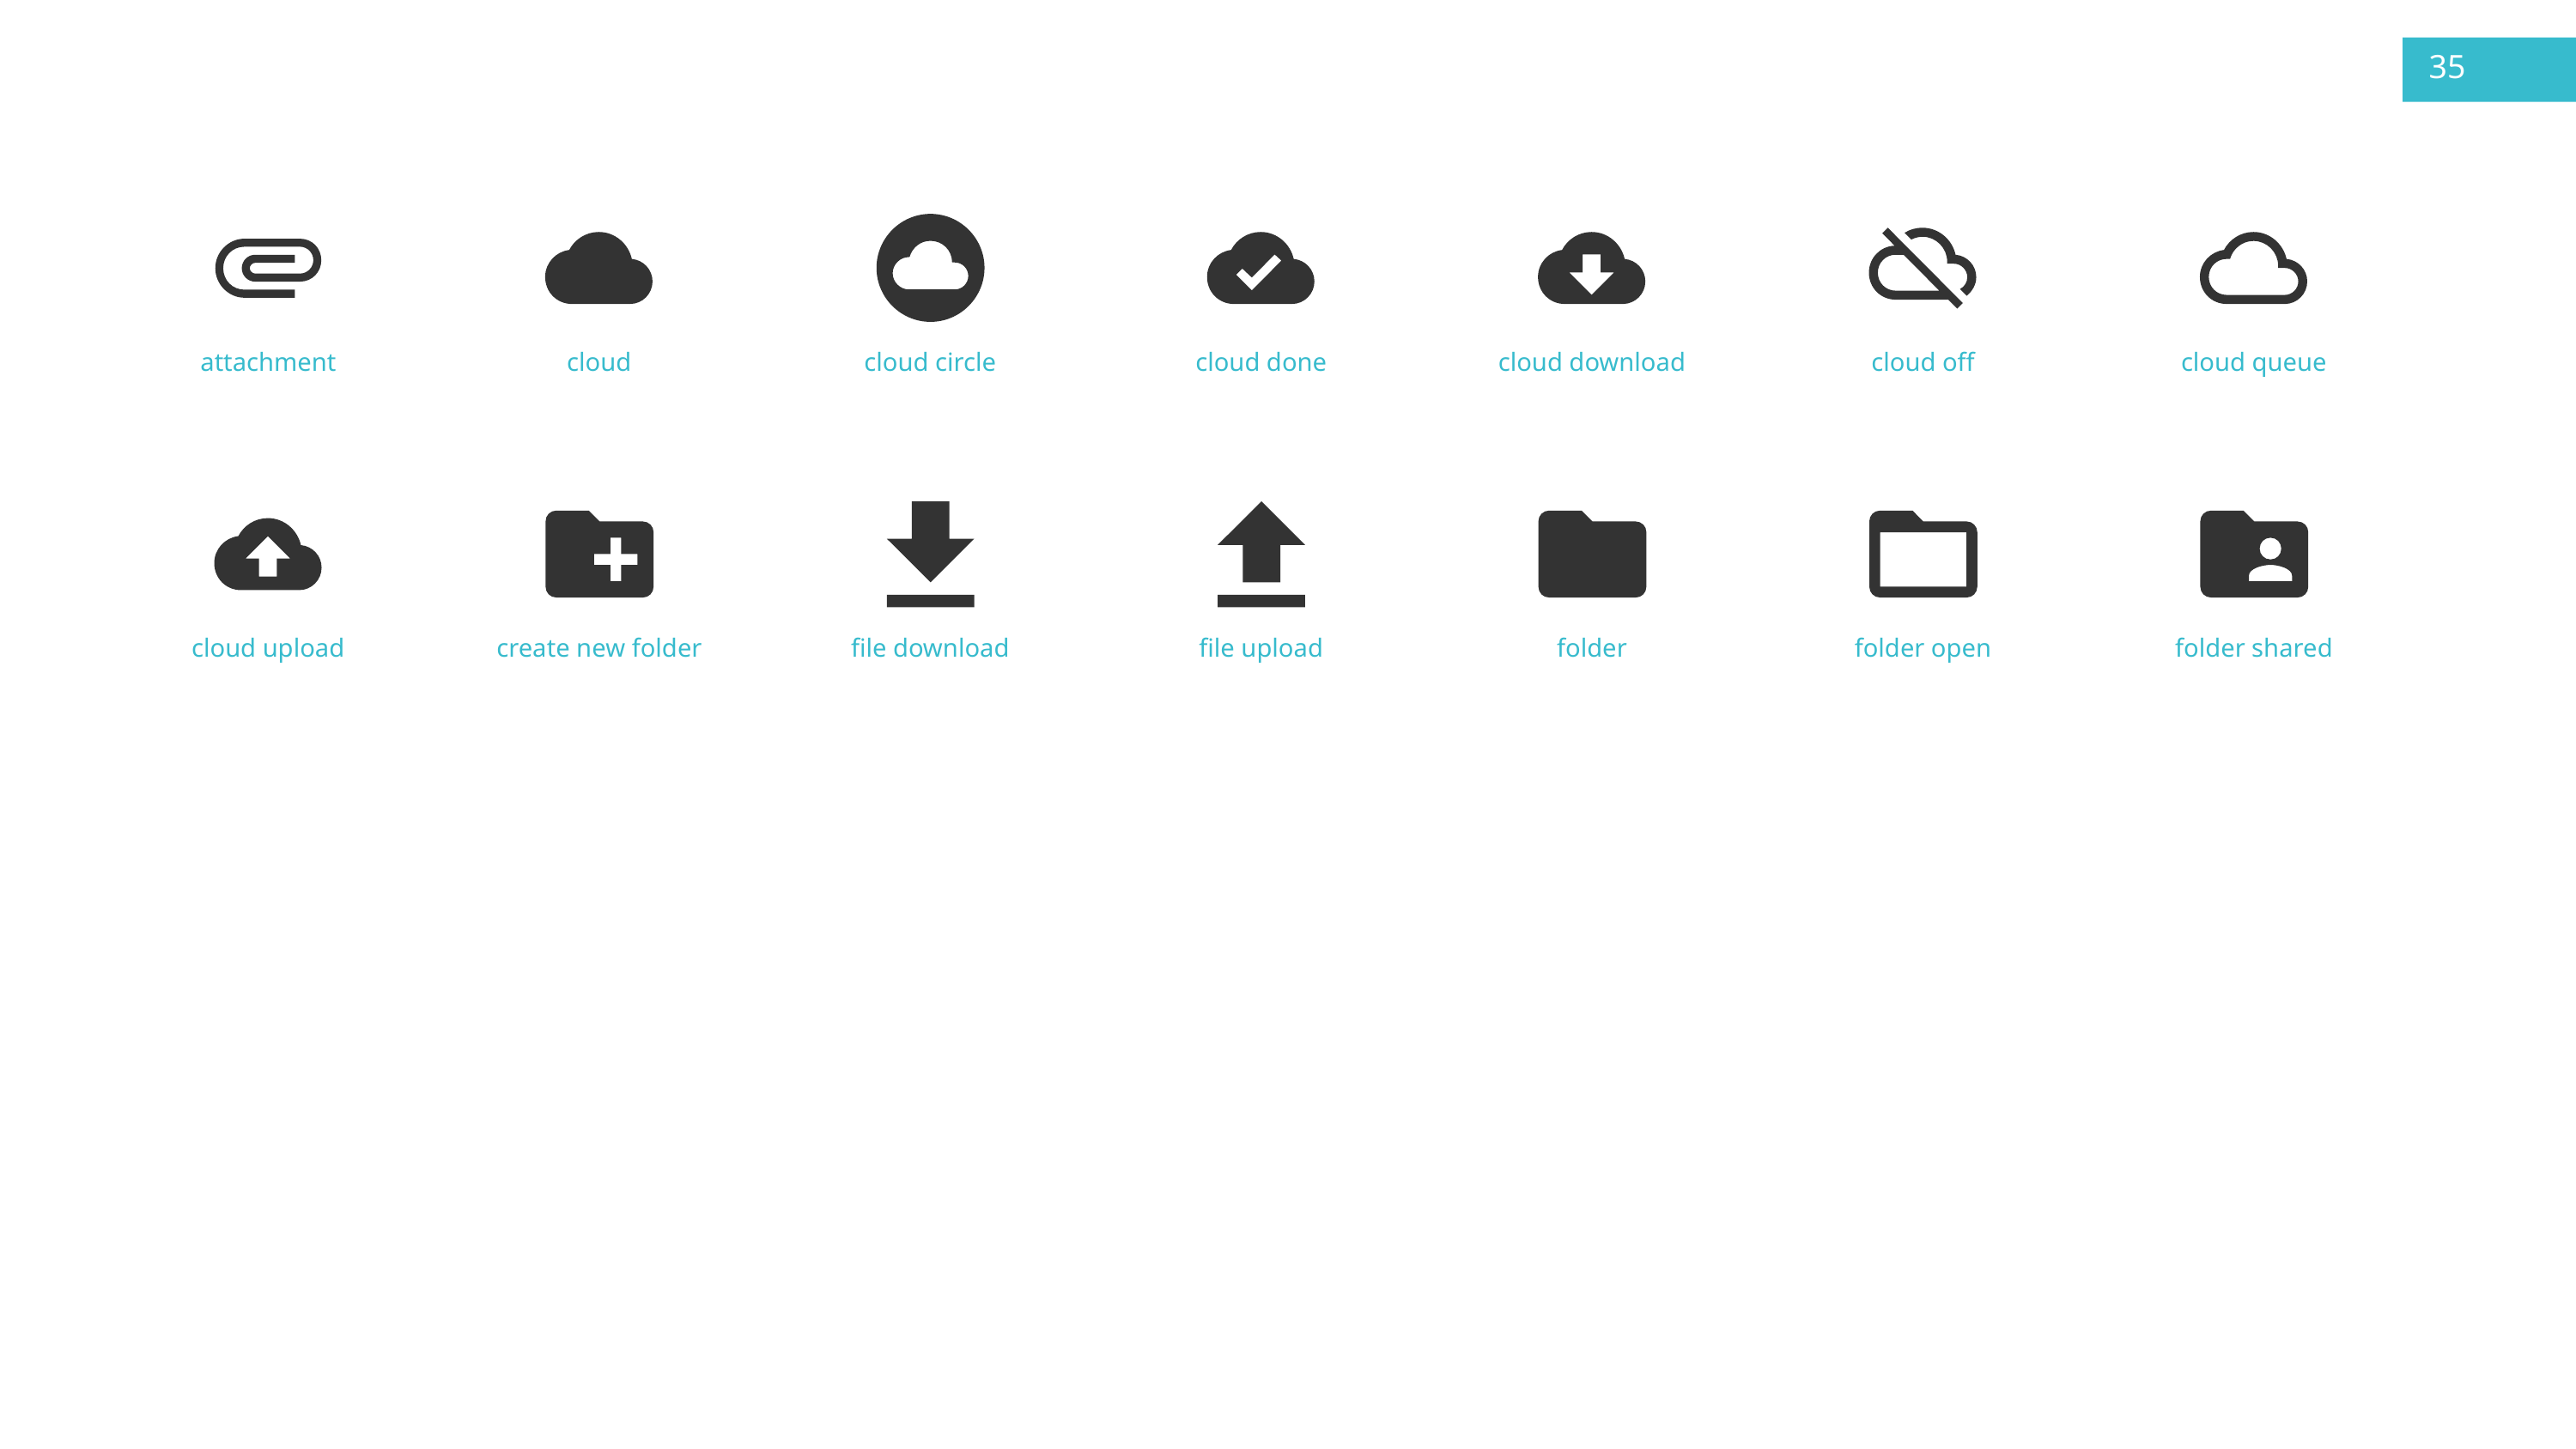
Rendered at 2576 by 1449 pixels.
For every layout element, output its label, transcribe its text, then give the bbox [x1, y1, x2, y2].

text_box [2199, 232, 2308, 305]
text_box cloud [420, 339, 750, 383]
text_box cloud circle [750, 339, 1082, 383]
text_box folder shared [2075, 626, 2433, 669]
text_box [1206, 232, 1315, 305]
text_box file download [750, 626, 1082, 669]
text_box [1905, 227, 1977, 296]
text_box [2200, 510, 2309, 598]
text_box cloud download [1413, 339, 1744, 383]
text_box [1868, 227, 1963, 309]
text_box [1218, 594, 1305, 608]
slide_number 35 [2415, 35, 2502, 100]
text_box [876, 214, 985, 322]
text_box cloud off [1744, 339, 2075, 383]
text_box [214, 518, 322, 591]
text_box folder open [1744, 626, 2075, 669]
text_box [1538, 510, 1647, 598]
text_box attachment [89, 339, 420, 383]
text_box [544, 232, 653, 305]
text_box file upload [1082, 626, 1413, 669]
text_box [1869, 510, 1978, 598]
text_box create new folder [420, 626, 750, 669]
text_box cloud queue [2075, 339, 2433, 383]
text_box [215, 239, 322, 298]
text_box folder [1413, 626, 1744, 669]
text_box cloud upload [89, 626, 420, 669]
text_box [886, 501, 975, 583]
text_box [886, 594, 975, 608]
text_box [1218, 501, 1305, 583]
text_box [1538, 232, 1646, 305]
text_box [545, 510, 654, 598]
text_box cloud done [1082, 339, 1413, 383]
